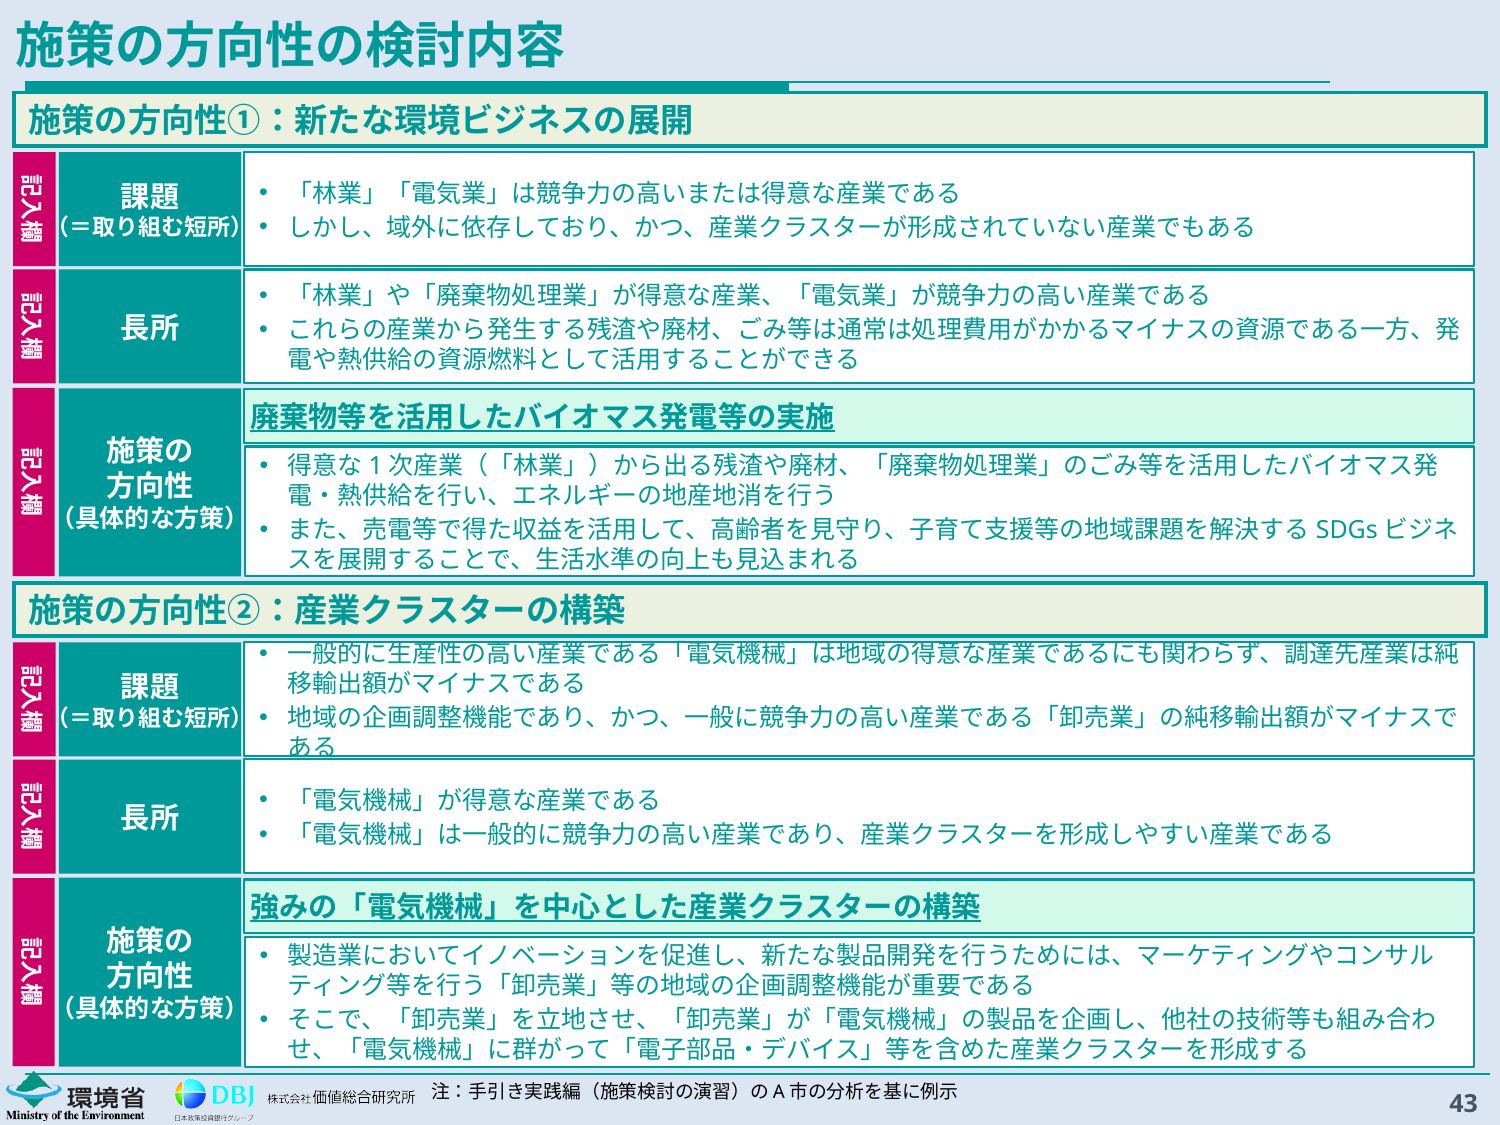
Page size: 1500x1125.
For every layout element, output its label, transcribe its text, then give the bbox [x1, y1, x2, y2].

text_box 記入欄 [13, 642, 56, 757]
text_box 長所 [58, 759, 242, 874]
text_box 施策の方向性②：産業クラスターの構築 [13, 582, 1487, 637]
text_box 課題 （＝取り組む短所） [58, 152, 242, 267]
text_box 製造業においてイノベーションを促進し、新たな製品開発を行うためには、マーケティングやコンサルティング等を行う「卸売業」等の地域の企画調整機能が重要である そこで、「卸売業」を立地させ、「卸売業」が「電気機械」の製品を企画し、他社の技術等も組み合わせ、「電気機械」に群がって「電子部品・デバイス」等を含めた産業クラスターを形成する [244, 936, 1474, 1067]
text_box 記入欄 [12, 387, 55, 577]
text_box 施策の 方向性 （具体的な方策） [58, 877, 242, 1067]
text_box 得意な1次産業（「林業」）から出る残渣や廃材、「廃棄物処理業」のごみ等を活用したバイオマス発電・熱供給を行い、エネルギーの地産地消を行う また、売電等で得た収益を活用して、高齢者を見守り、子育て支援等の地域課題を解決するSDGsビジネスを展開することで、生活水準の向上も見込まれる [244, 446, 1474, 577]
text_box 施策の方向性①：新たな環境ビジネスの展開 [13, 92, 1487, 147]
text_box 長所 [58, 269, 242, 384]
text_box 施策の 方向性 （具体的な方策） [58, 388, 242, 577]
text_box 記入欄 [13, 152, 56, 267]
text_box 注：手引き実践編（施策検討の演習）のA市の分析を基に例示 [430, 1075, 841, 1107]
text_box 「電気機械」が得意な産業である 「電気機械」は一般的に競争力の高い産業であり、産業クラスターを形成しやすい産業である [244, 759, 1474, 874]
title 施策の方向性の検討内容 [0, 0, 1500, 82]
picture [2, 1071, 148, 1125]
text_box 「林業」「電気業」は競争力の高いまたは得意な産業である しかし、域外に依存しており、かつ、産業クラスターが形成されていない産業でもある [244, 152, 1474, 267]
text_box 記入欄 [13, 269, 56, 384]
text_box 一般的に生産性の高い産業である「電気機械」は地域の得意な産業であるにも関わらず、調達先産業は純移輸出額がマイナスである 地域の企画調整機能であり、かつ、一般に競争力の高い産業である「卸売業」の純移輸出額がマイナスである [244, 642, 1474, 757]
text_box 強みの「電気機械」を中心とした産業クラスターの構築 [244, 879, 1474, 934]
text_box 課題 （＝取り組む短所） [58, 642, 242, 757]
text_box 廃棄物等を活用したバイオマス発電等の実施 [244, 389, 1474, 443]
slide_number 43 [1431, 1080, 1497, 1122]
picture [171, 1075, 419, 1125]
text_box 「林業」や「廃棄物処理業」が得意な産業、「電気業」が競争力の高い産業である これらの産業から発生する残渣や廃材、ごみ等は通常は処理費用がかかるマイナスの資源である一方、発電や熱供給の資源燃料として活用することができる [244, 269, 1474, 384]
text_box 記入欄 [12, 878, 55, 1067]
text_box 記入欄 [13, 759, 56, 874]
